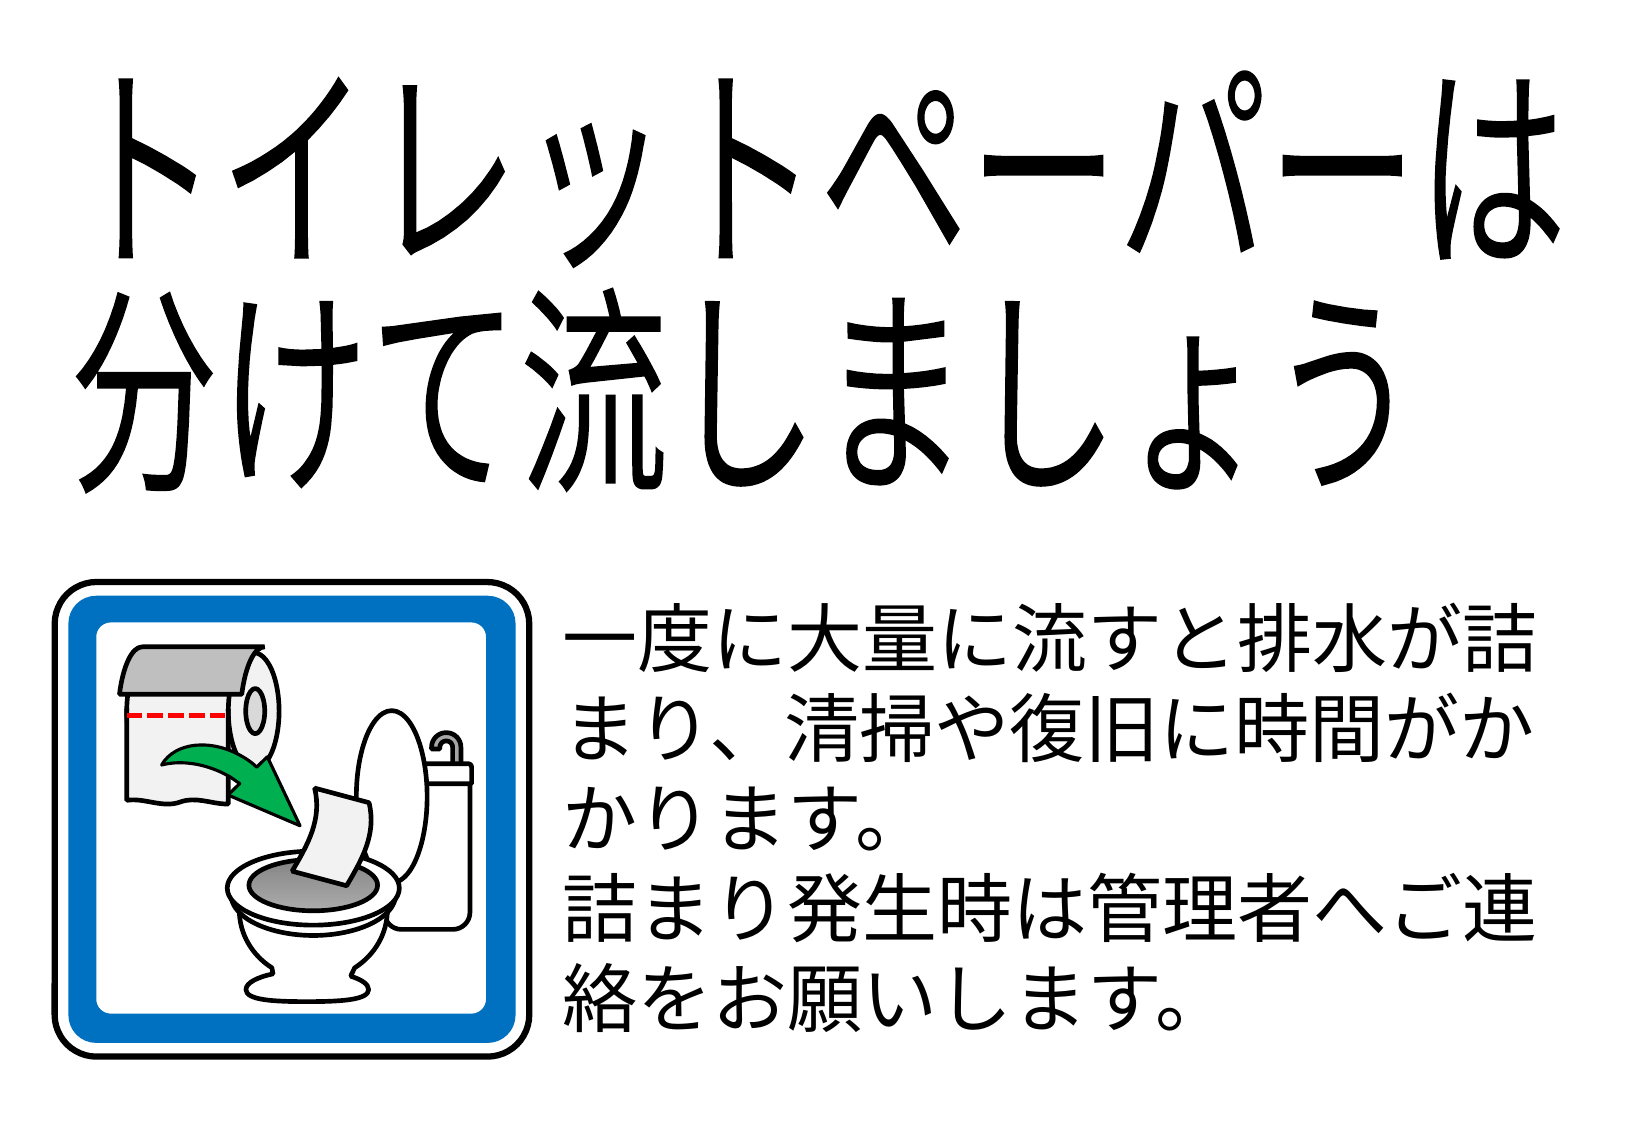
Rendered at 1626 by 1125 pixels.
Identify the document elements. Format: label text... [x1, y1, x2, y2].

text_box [54, 581, 530, 1057]
text_box 一度に大量に流すと排水が詰まり、清掃や復旧に時間がかかります。 詰まり発生時は管理者へご連絡をお願いします。 [548, 584, 1586, 1050]
